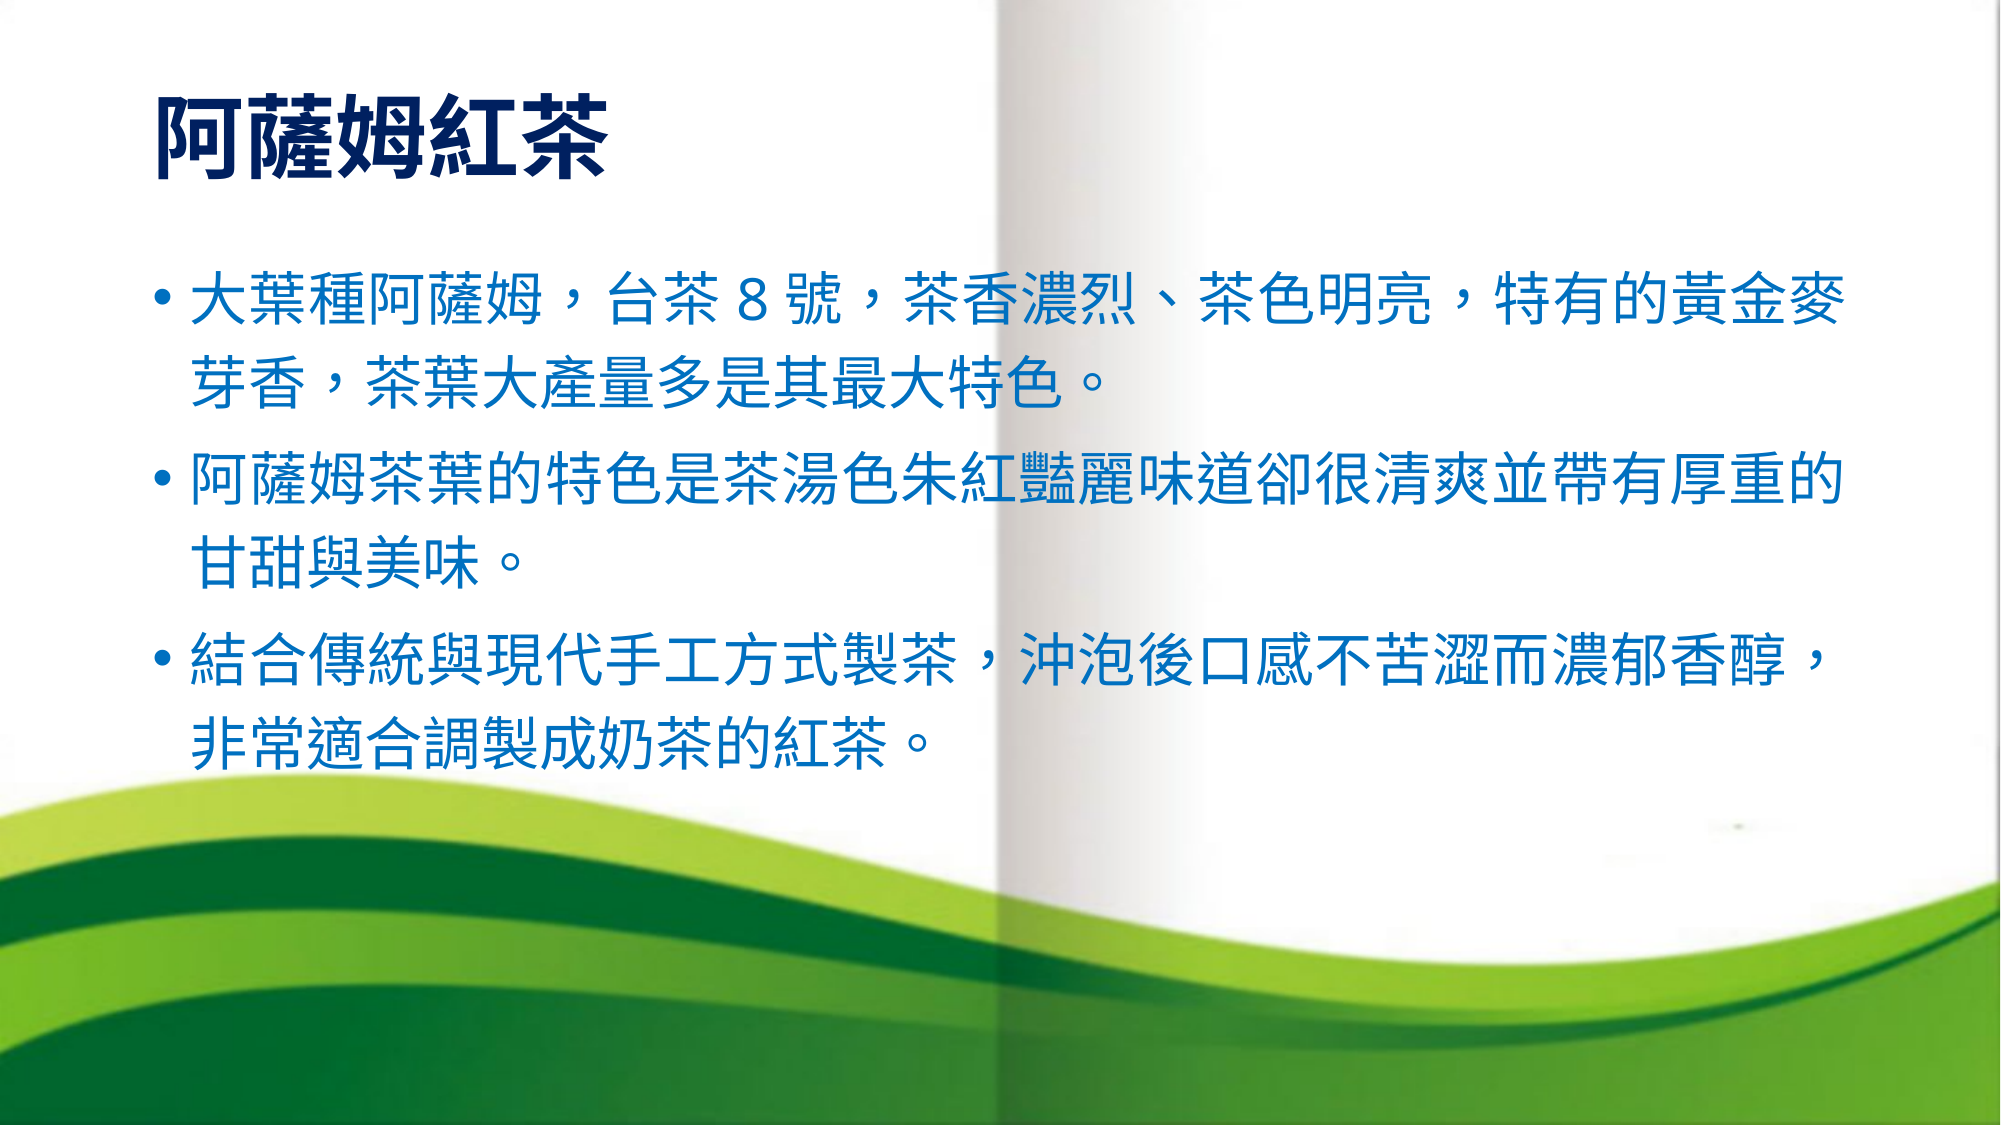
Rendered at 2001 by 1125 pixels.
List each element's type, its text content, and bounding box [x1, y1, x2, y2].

list 大葉種阿薩姆，台茶8號，茶香濃烈、茶色明亮，特有的黃金麥芽香，茶葉大產量多是其最大特色。 阿薩姆茶葉的特色是茶湯色朱紅豔麗味道卻很清爽並帶有厚重的甘甜與美味。 結合傳統與現代手工方式製茶，沖泡後口感不苦澀而濃郁香醇，非常適合調製成奶茶的紅茶。 [137, 240, 1863, 1014]
title 阿薩姆紅茶 [137, 59, 1863, 225]
picture [0, 0, 2001, 1125]
